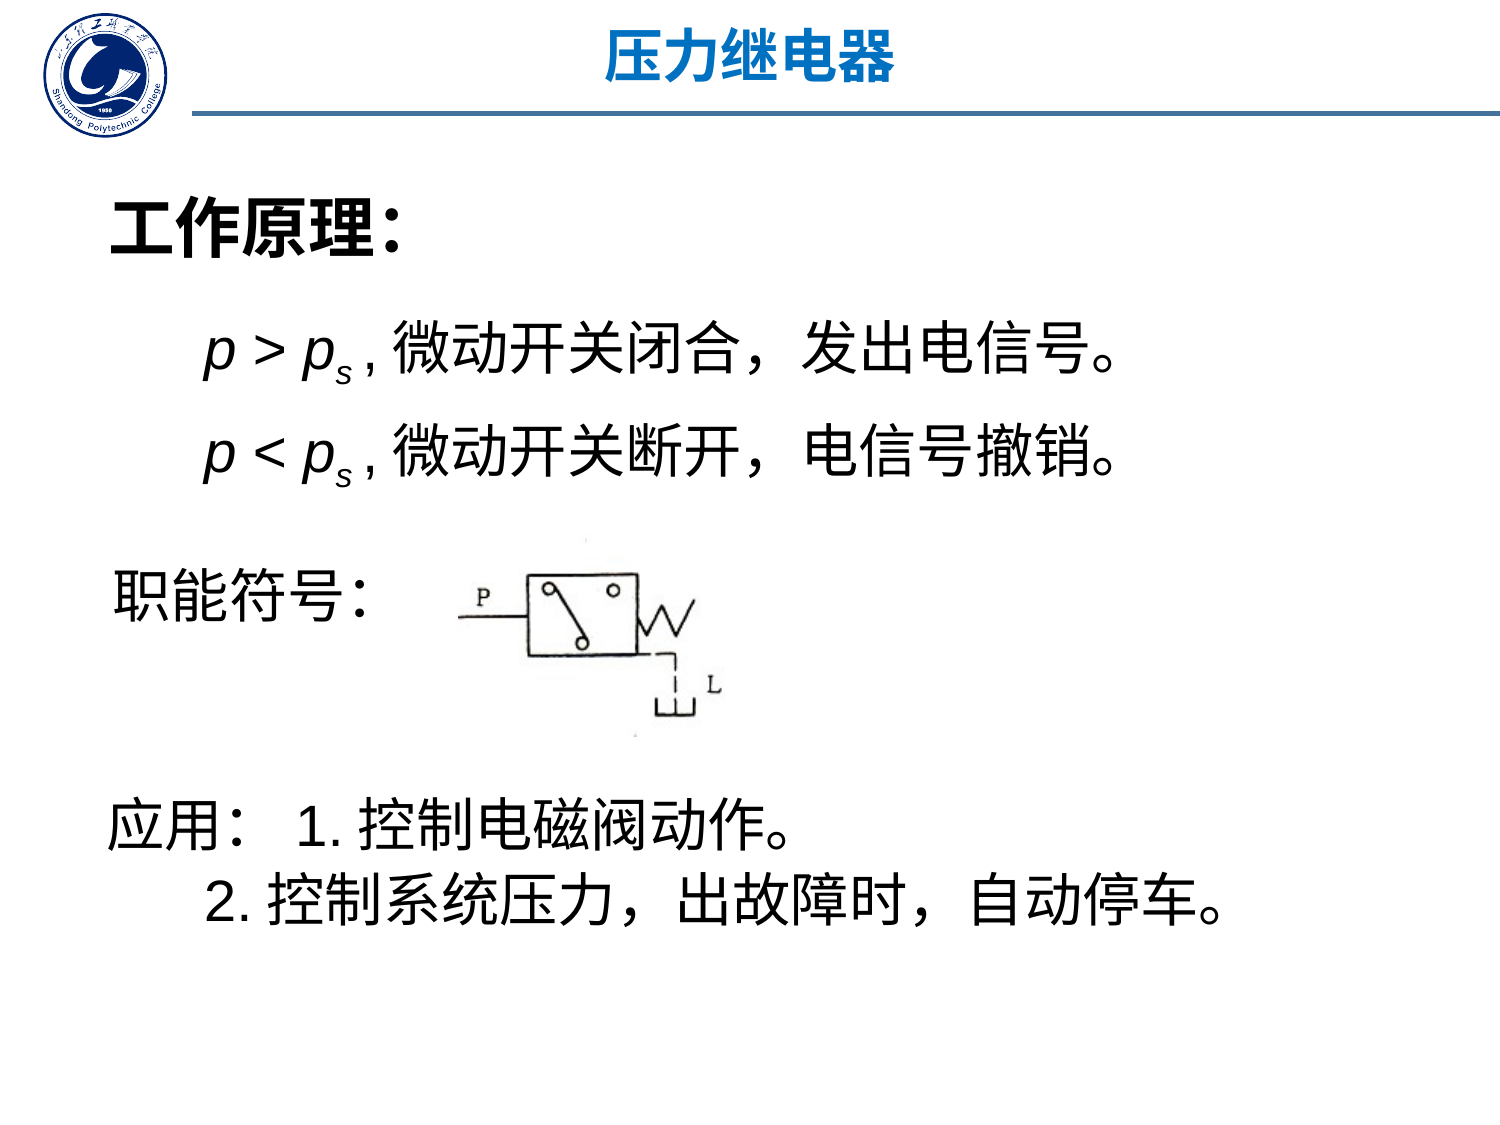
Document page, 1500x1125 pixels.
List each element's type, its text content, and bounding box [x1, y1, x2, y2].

text_box 职能符号： [97, 551, 453, 637]
text_box p > ps ,微动开关闭合，发出电信号。 p < ps ,微动开关断开，电信号撤销。 [189, 291, 1236, 525]
text_box 工作原理： [93, 172, 477, 274]
text_box 应用：1.控制电磁阀动作。 2.控制系统压力，出故障时，自动停车。 [91, 788, 1449, 943]
text_box 压力继电器 [178, 11, 1322, 97]
picture [458, 533, 737, 737]
picture [43, 7, 174, 138]
